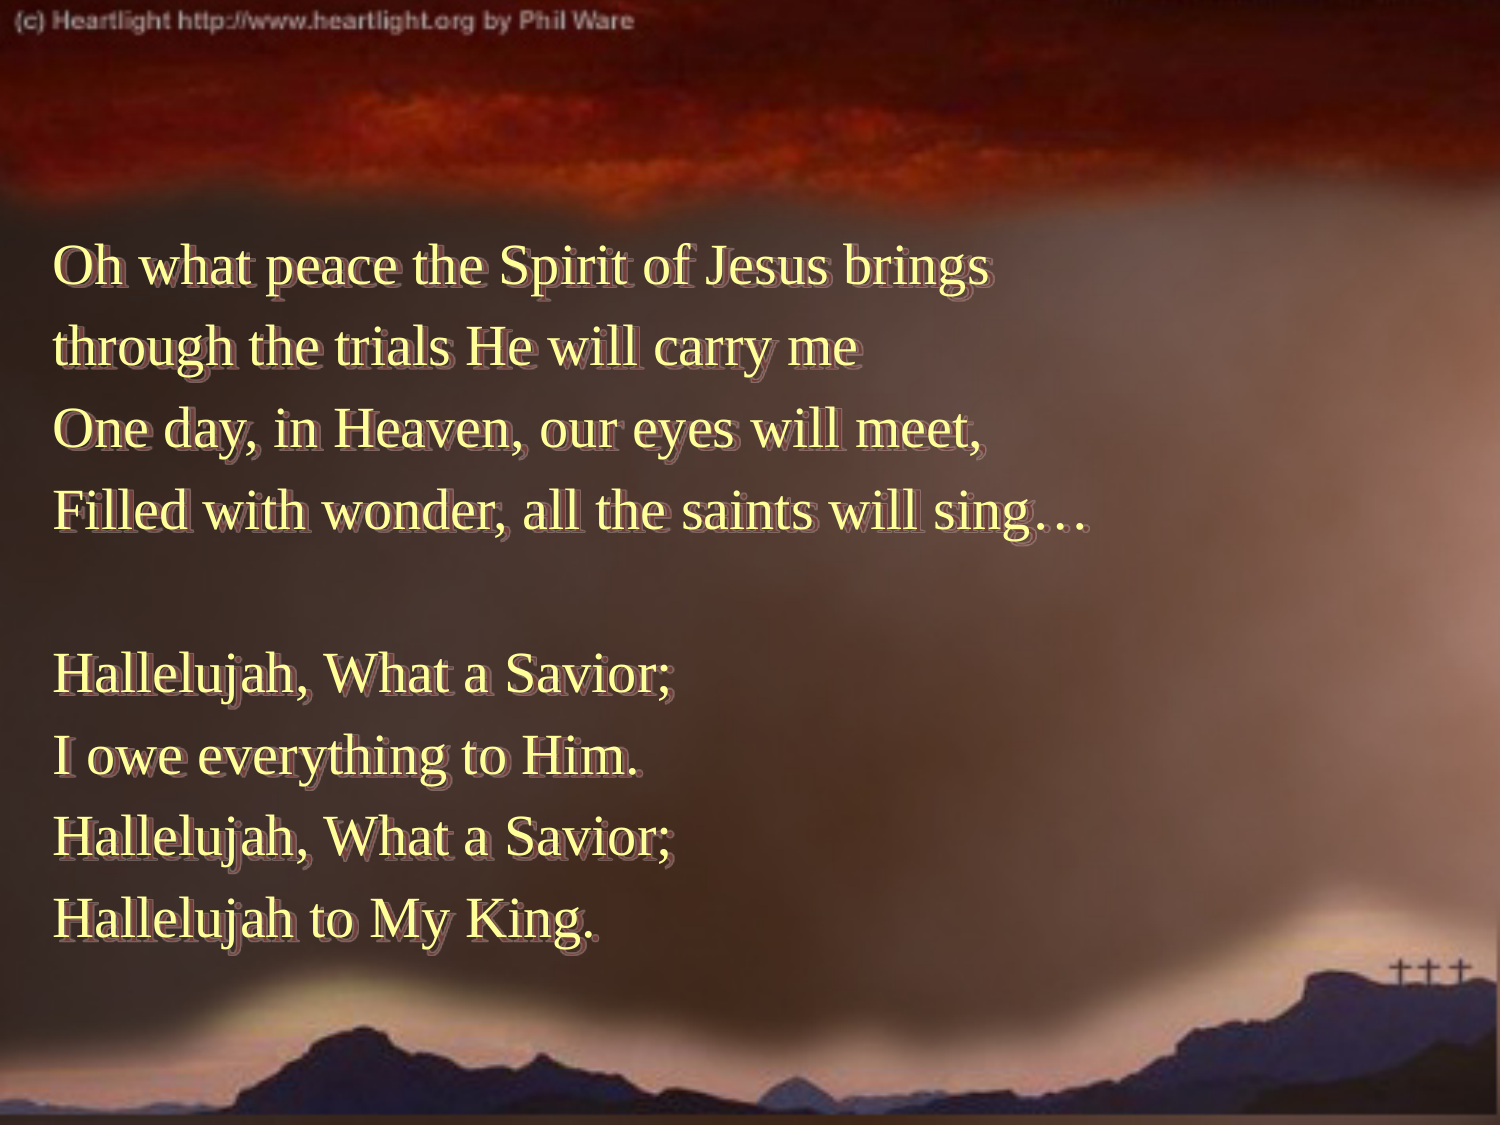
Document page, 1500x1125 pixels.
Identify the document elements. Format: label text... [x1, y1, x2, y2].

list Oh what peace the Spirit of Jesus brings through the trials He will carry me One day, in Heaven, our eyes will meet, Filled with wonder, all the saints will sing… Hallelujah, What a Savior; I owe everything to Him. Hallelujah, What a Savior; Hallelujah to My King. [37, 187, 1463, 988]
picture [0, 0, 1500, 1125]
